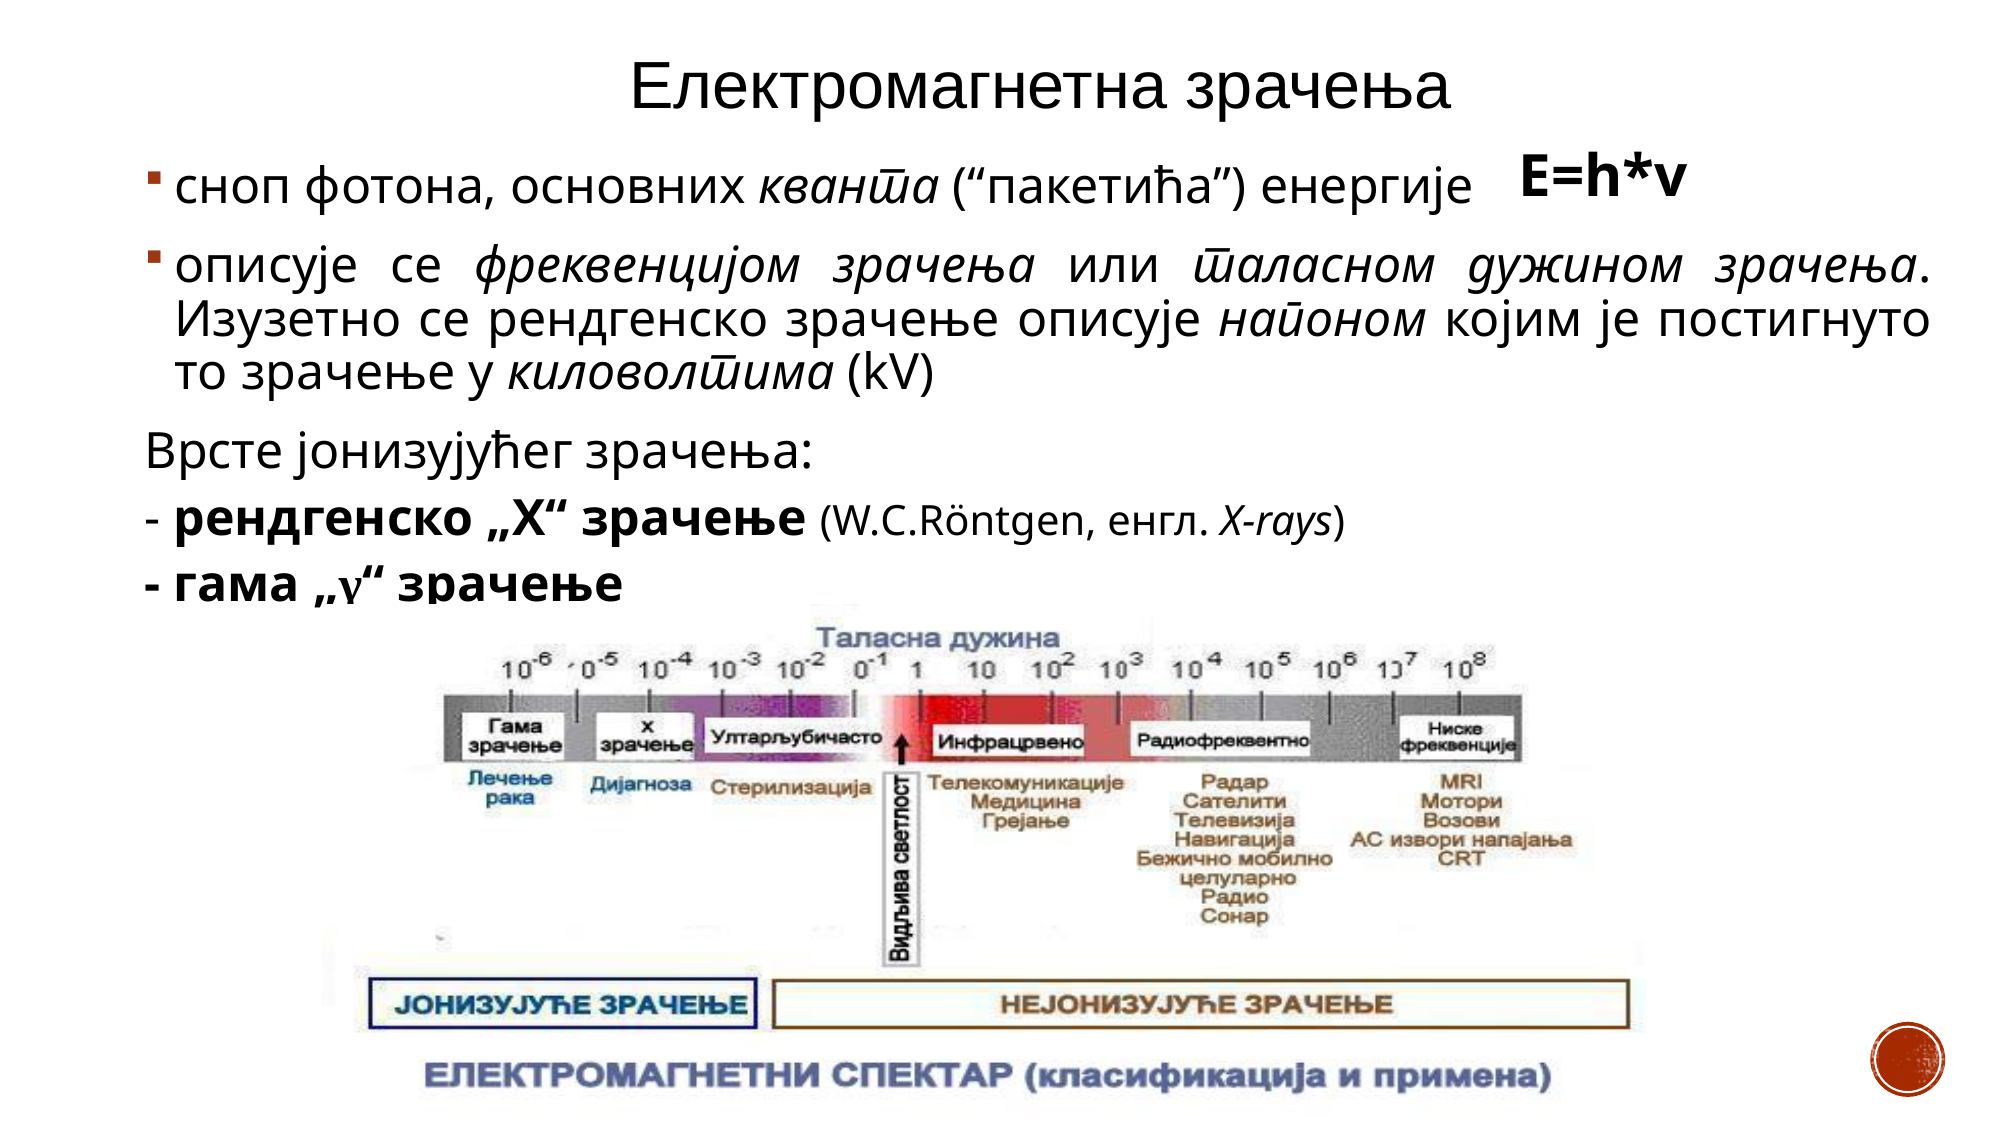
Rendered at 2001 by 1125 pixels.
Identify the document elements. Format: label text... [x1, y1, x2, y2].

text_box E=h*v [1504, 130, 1750, 216]
picture [322, 605, 1647, 1125]
list сноп фотона, основних кванта (“пакетића”) енергије описује се фреквенцијом зрачења или таласном дужином зрачења. Изузетно се рендгенско зрачење описује напоном којим је постигнуто то зрачење у киловолтима (kV) Врсте јонизујућег зрачења: - рендгенско „X“ зрачење (W.C.Röntgen, енгл. X-rays) - гама „γ“ зрачење [129, 152, 1947, 1058]
text_box Електромагнетна зрачења [614, 34, 1468, 130]
